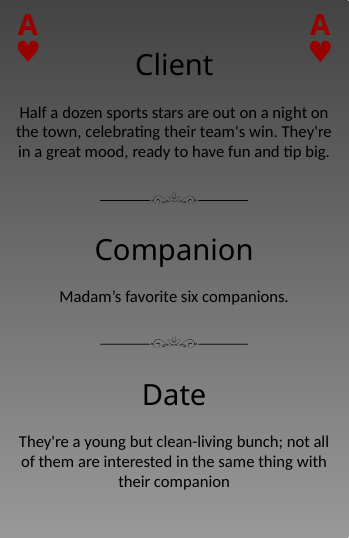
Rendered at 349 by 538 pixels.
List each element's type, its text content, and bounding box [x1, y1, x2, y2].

picture [100, 161, 248, 236]
picture [100, 304, 248, 379]
text_box Client Half a dozen sports stars are out on a night on the town, celebrating their team's win. They're in a great mood, ready to have fun and tip big. Companion Madam’s favorite six companions. Date They're a young but clean-living bunch; not all of them are interested in the same thing with their companion [0, 0, 349, 538]
